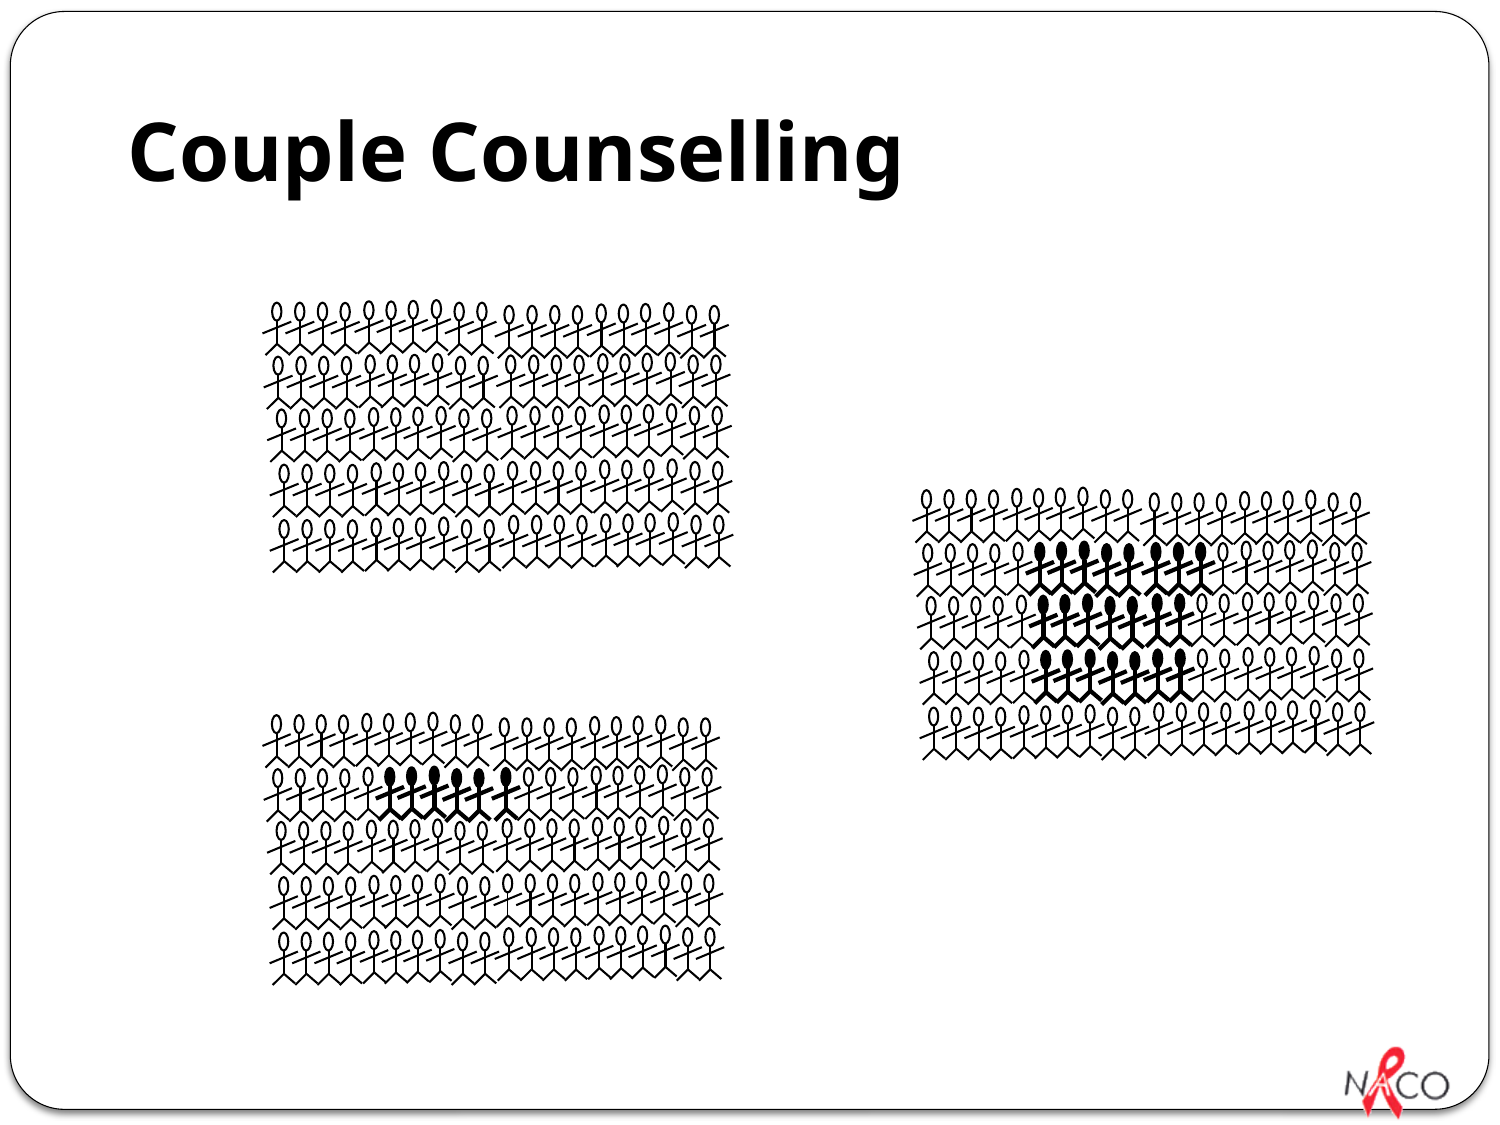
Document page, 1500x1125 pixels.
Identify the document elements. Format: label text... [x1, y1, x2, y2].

title Couple Counselling [112, 44, 1426, 213]
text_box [262, 299, 734, 573]
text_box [262, 712, 725, 986]
picture [1337, 1042, 1455, 1125]
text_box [912, 487, 1375, 761]
